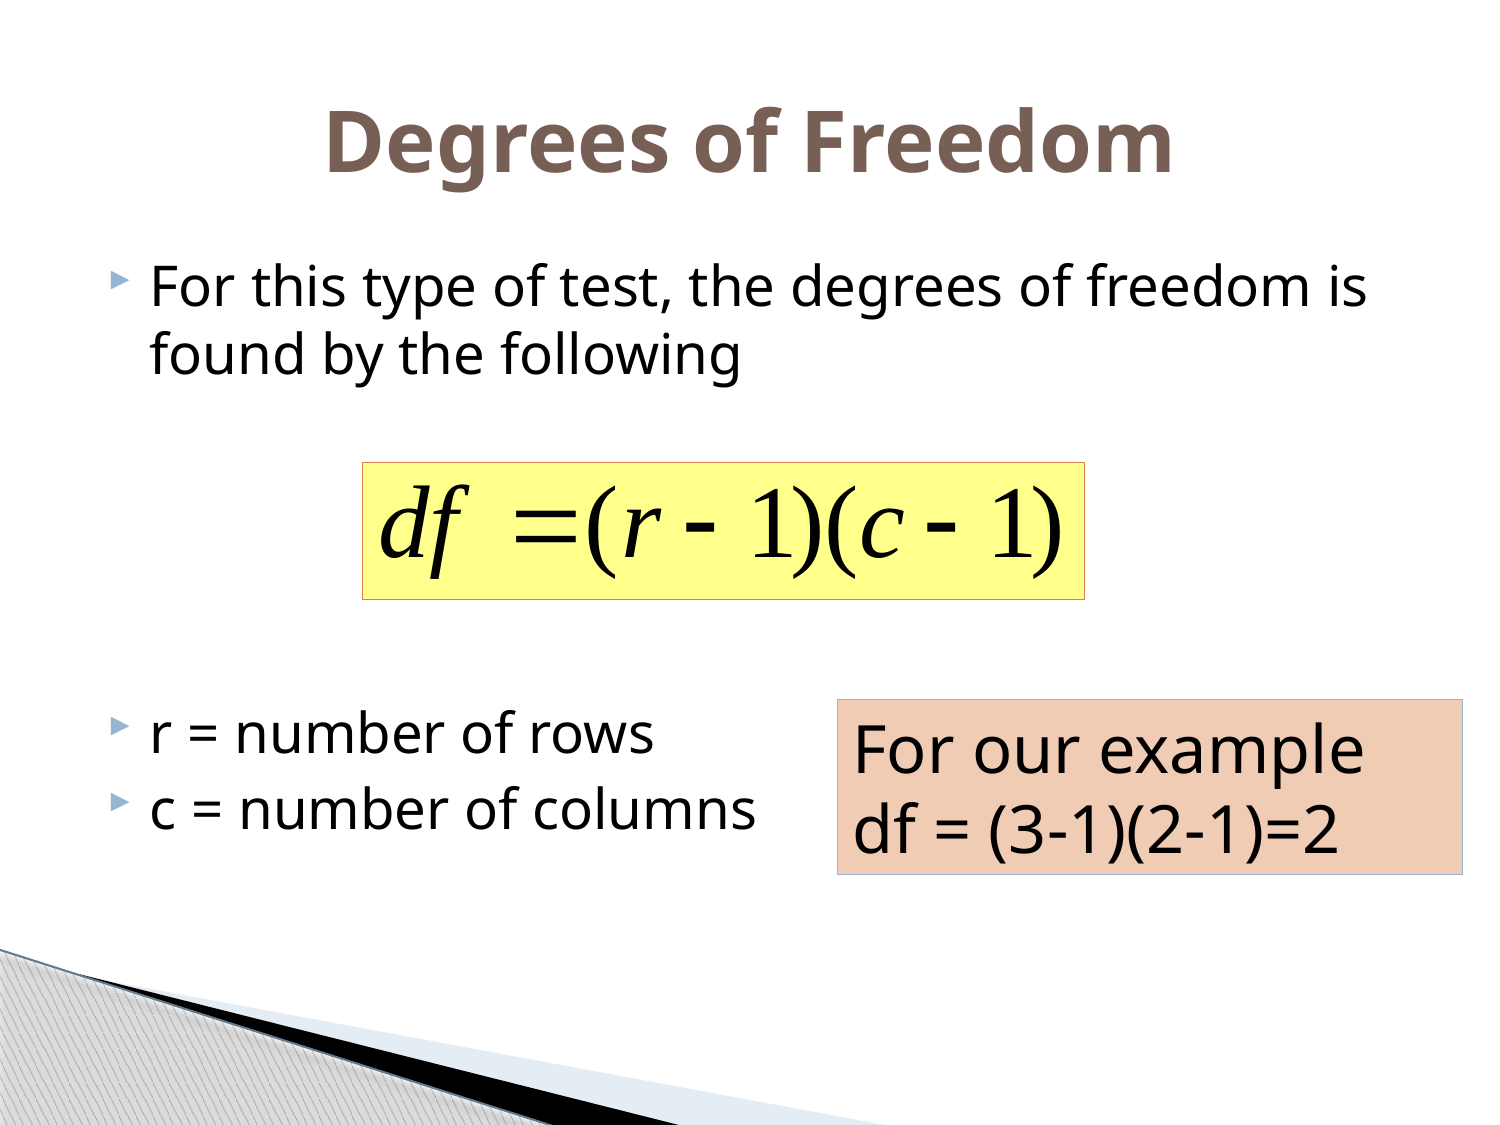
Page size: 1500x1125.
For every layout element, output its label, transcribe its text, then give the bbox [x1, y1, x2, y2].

list For this type of test, the degrees of freedom is found by the following r = number of rows c = number of columns [75, 243, 1425, 986]
text_box For our example df = (3-1)(2-1)=2 [837, 699, 1463, 875]
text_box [362, 462, 1085, 601]
title Degrees of Freedom [75, 45, 1425, 233]
